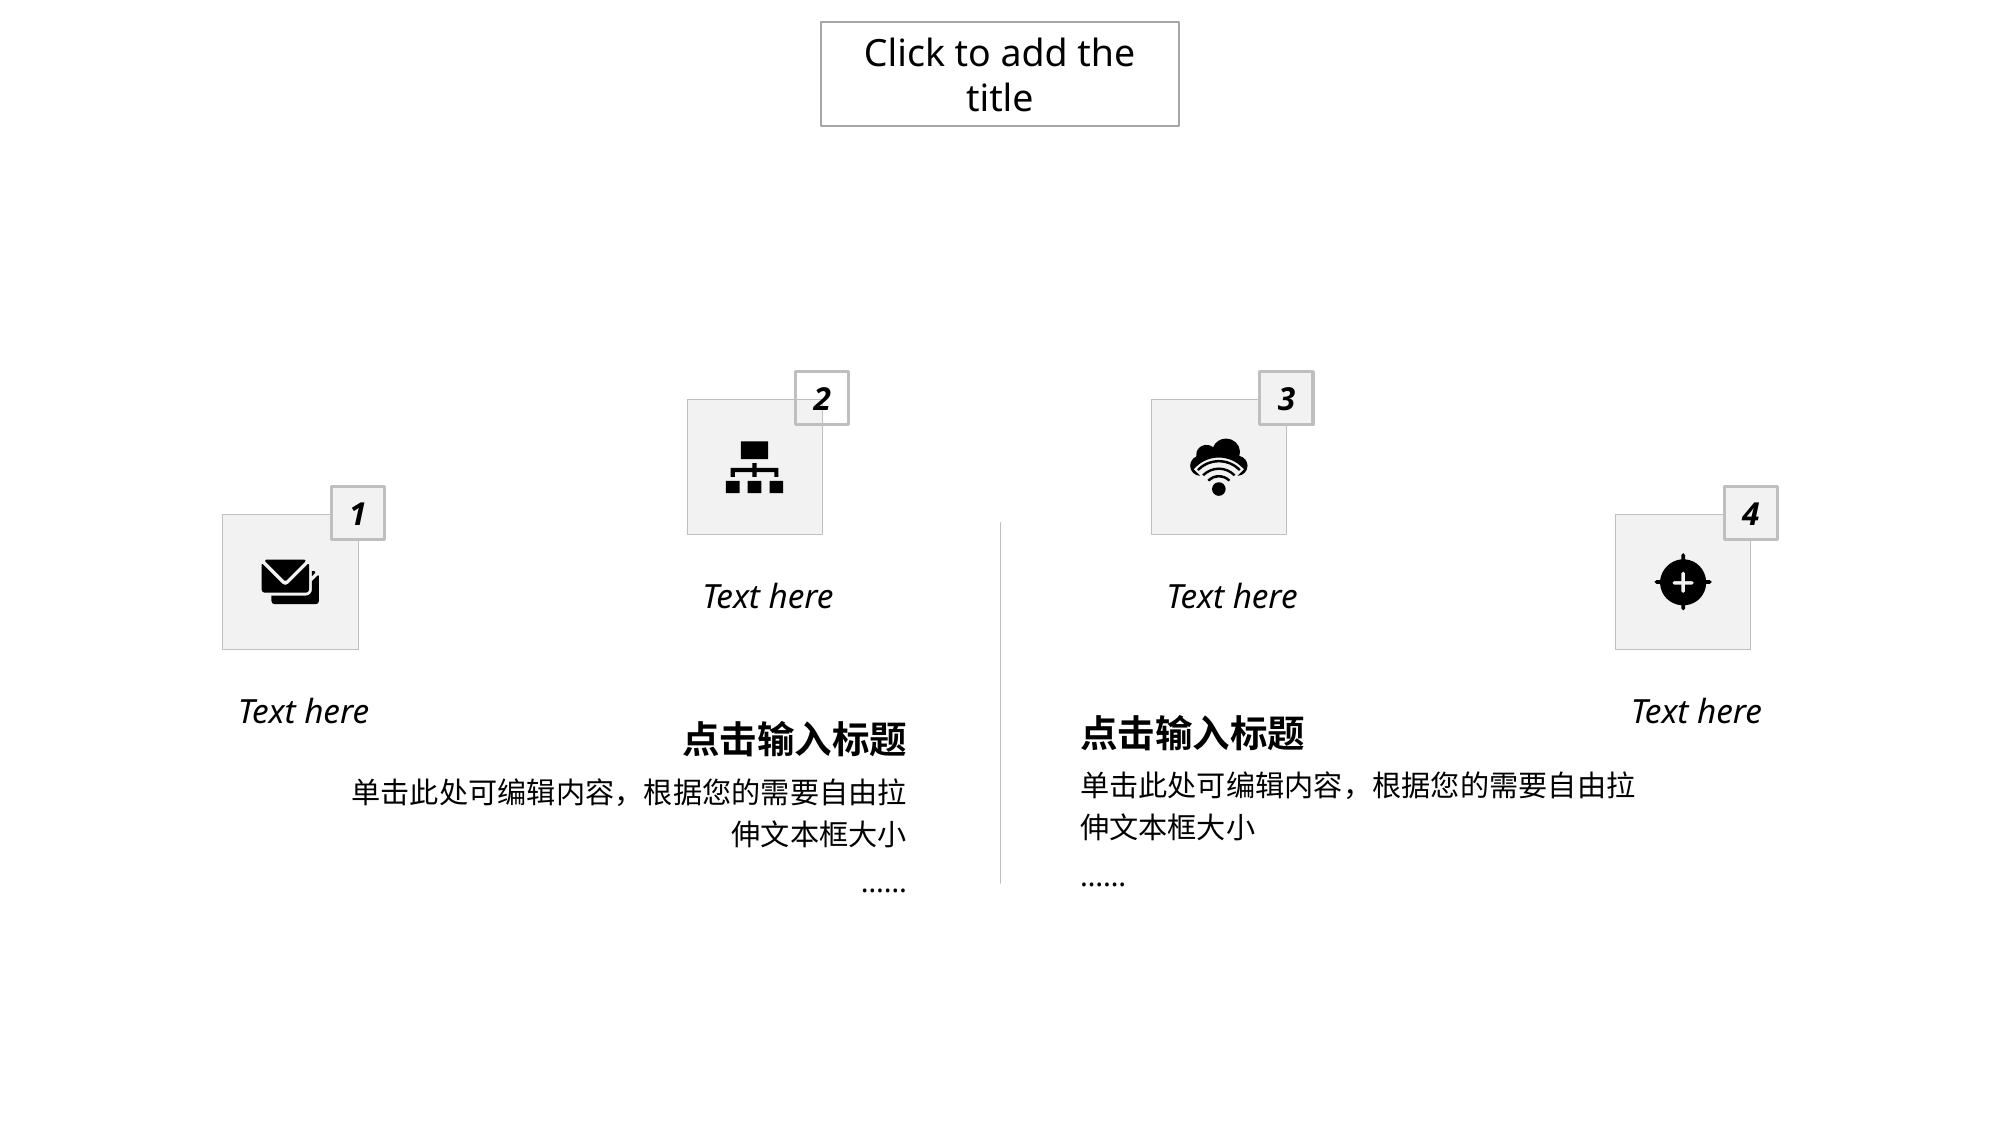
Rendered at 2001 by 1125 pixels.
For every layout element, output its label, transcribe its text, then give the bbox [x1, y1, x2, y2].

text_box 点击输入标题 单击此处可编辑内容，根据您的需要自由拉伸文本框大小 …… [1080, 884, 1656, 893]
text_box 点击输入标题 单击此处可编辑内容，根据您的需要自由拉伸文本框大小 …… [331, 884, 908, 899]
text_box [110, 371, 1890, 884]
text_box Click to add the title [820, 21, 1180, 127]
